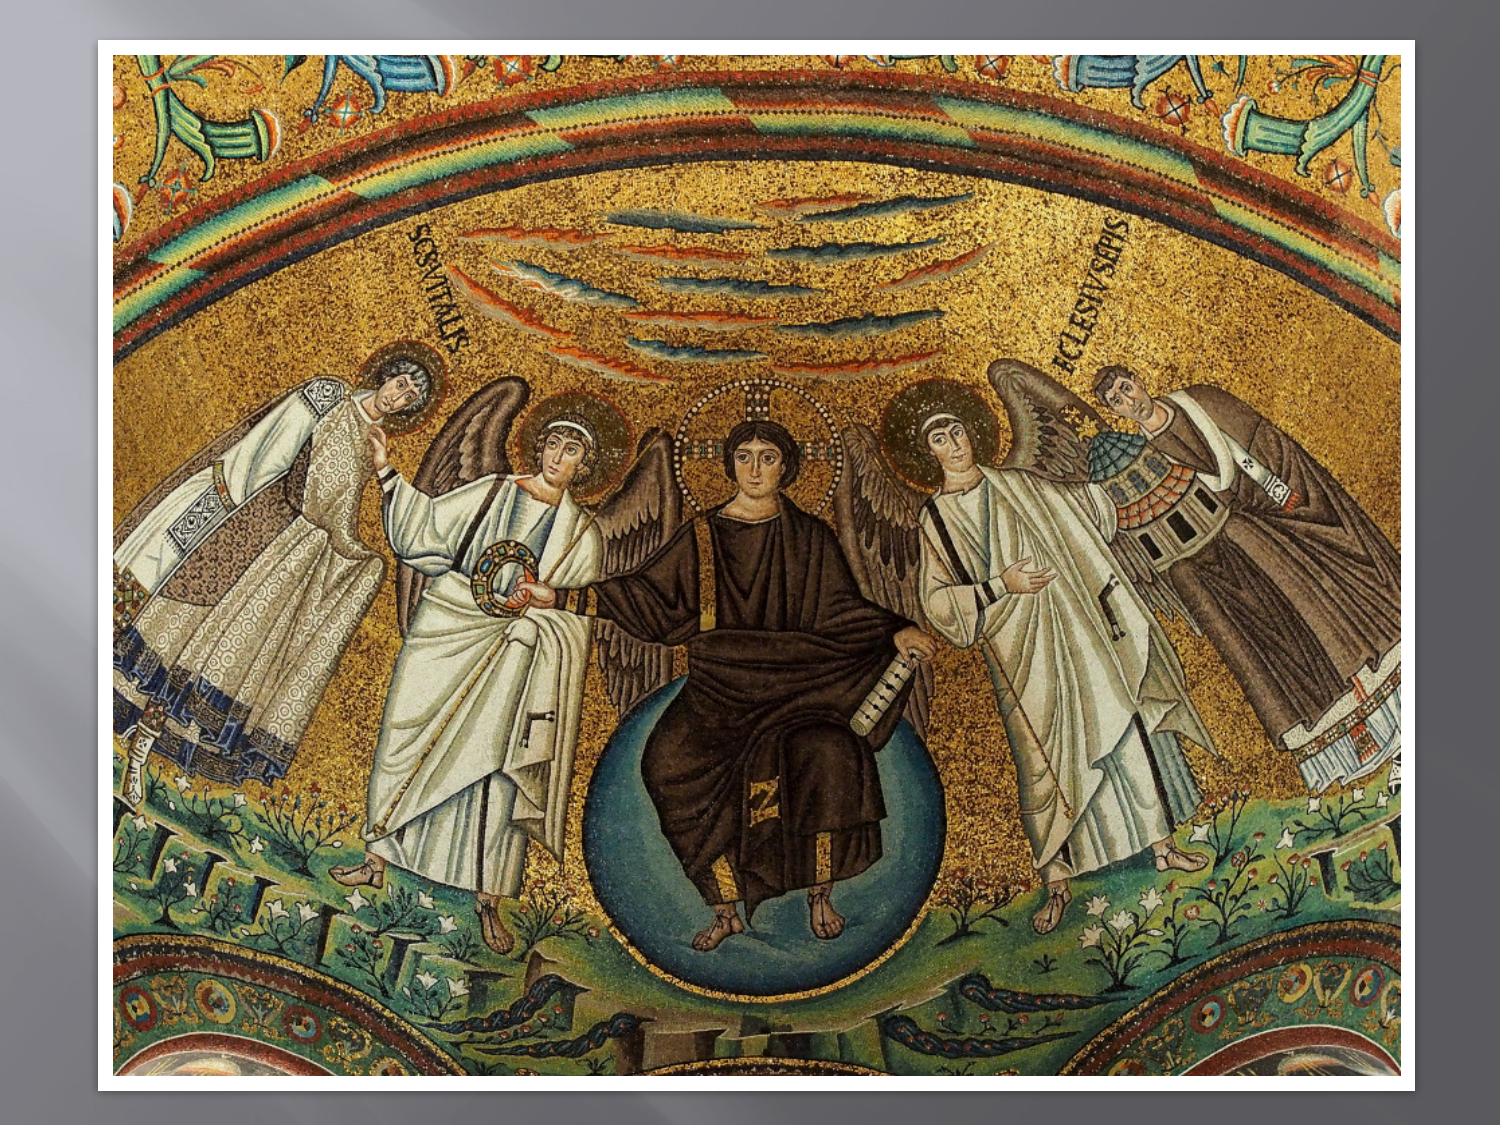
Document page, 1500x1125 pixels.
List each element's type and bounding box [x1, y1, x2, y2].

picture [112, 54, 1401, 1077]
